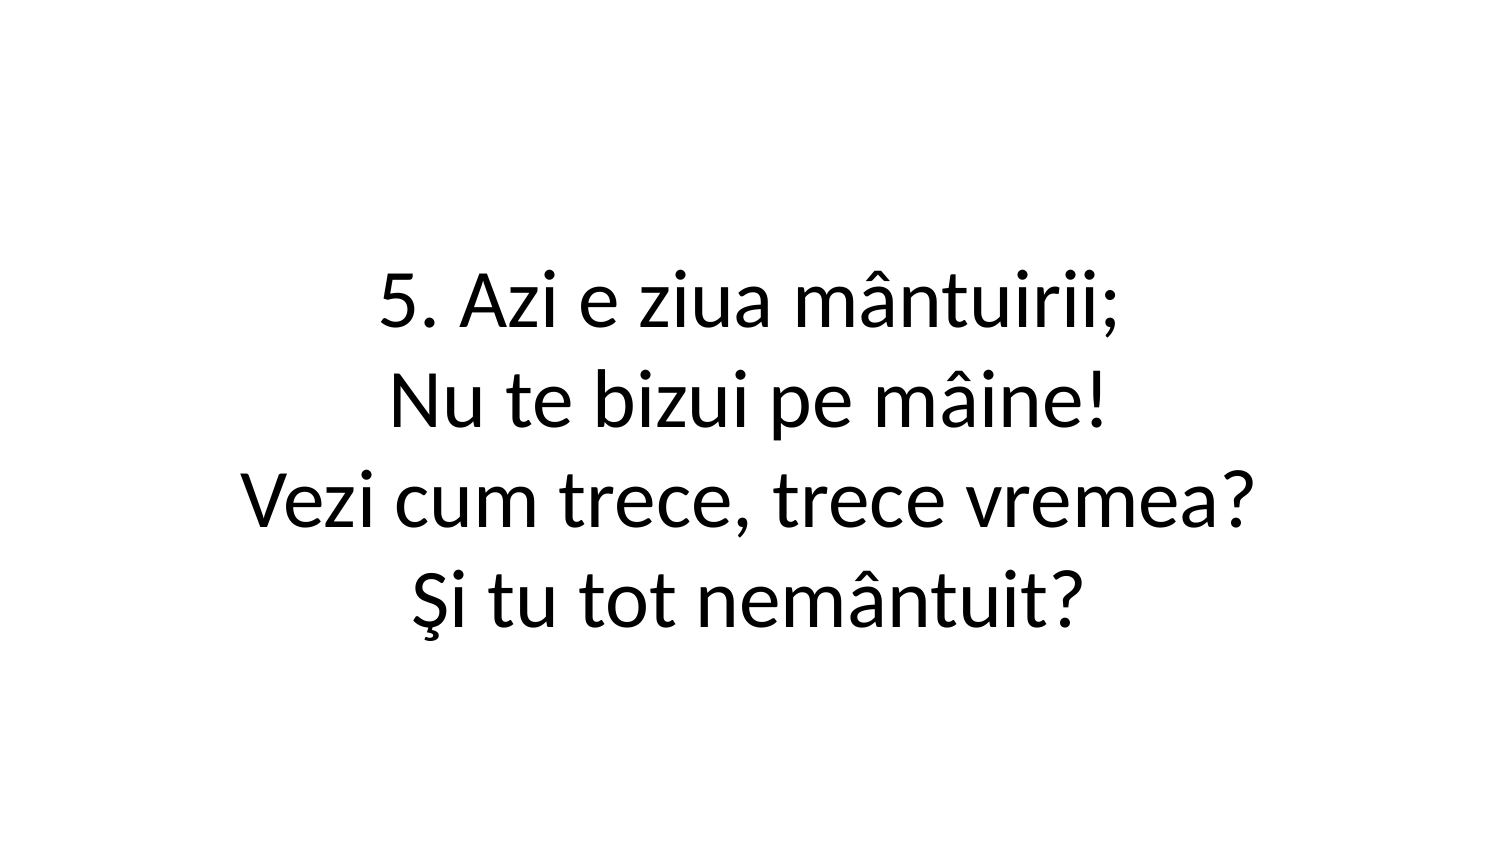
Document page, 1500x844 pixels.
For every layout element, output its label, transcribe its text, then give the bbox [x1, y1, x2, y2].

text_box 5. Azi e ziua mântuirii; Nu te bizui pe mâine! Vezi cum trece, trece vremea? Şi tu tot nemântuit? [225, 192, 1275, 652]
